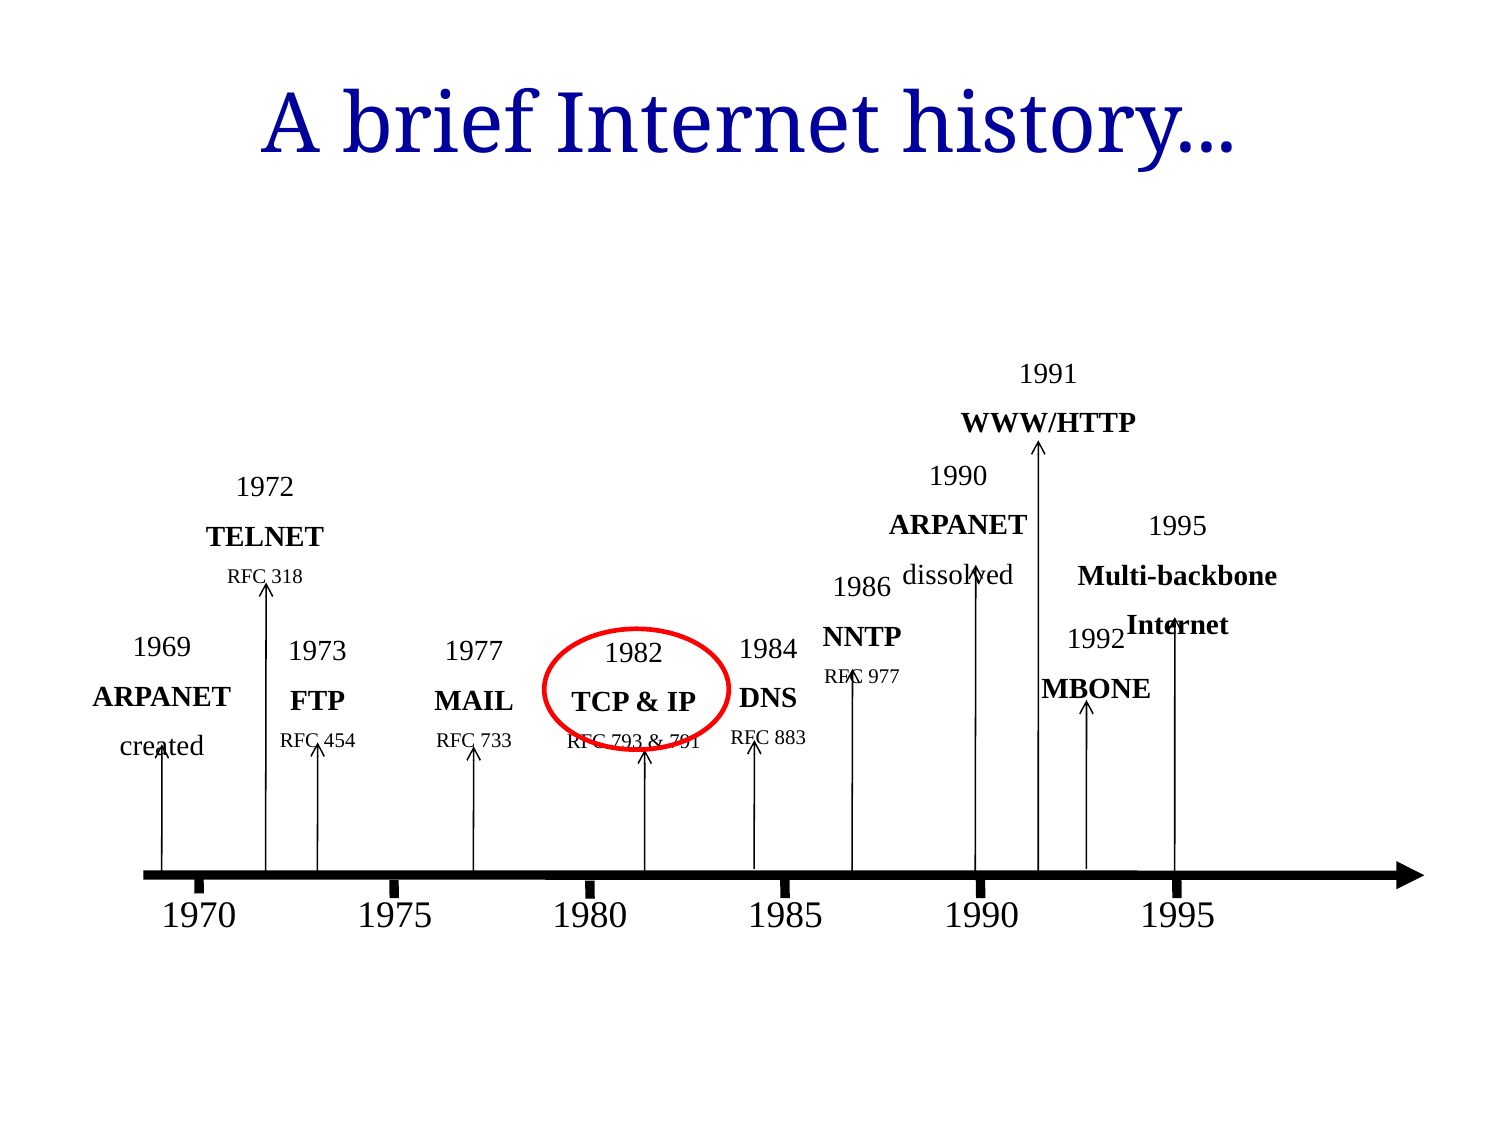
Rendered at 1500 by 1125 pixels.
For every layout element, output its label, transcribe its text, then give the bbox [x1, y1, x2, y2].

text_box 1977 MAIL RFC 733 [419, 623, 529, 759]
text_box 1986 NNTP RFC 977 [807, 560, 917, 695]
text_box 1990 ARPANET dissolved [874, 448, 1038, 598]
text_box 1972 TELNET RFC 318 [190, 460, 340, 595]
text_box 1995 [1125, 882, 1231, 942]
text_box [645, 869, 1425, 882]
text_box 1990 ARPANET dissolved [1039, 448, 1043, 598]
text_box [466, 746, 481, 876]
text_box [544, 628, 729, 750]
text_box 1984 DNS RFC 883 [715, 621, 821, 757]
text_box 1970 [146, 882, 252, 942]
text_box 1991 WWW/HTTP [945, 346, 1151, 447]
text_box 1982 TCP & IP RFC 793 & 791 [552, 625, 715, 663]
text_box 1982 TCP & IP RFC 793 & 791 [552, 715, 716, 761]
text_box 1969 ARPANET created [77, 620, 247, 769]
text_box 1985 [732, 882, 838, 942]
text_box 1990 [929, 882, 1034, 942]
title A brief Internet history... [74, 47, 1426, 191]
text_box 1980 [537, 882, 643, 942]
text_box 1995 Multi-backbone Internet [1062, 498, 1293, 648]
text_box 1992 MBONE [1026, 611, 1167, 712]
text_box 1973 FTP RFC 454 [264, 623, 371, 759]
text_box 1975 [342, 882, 448, 943]
